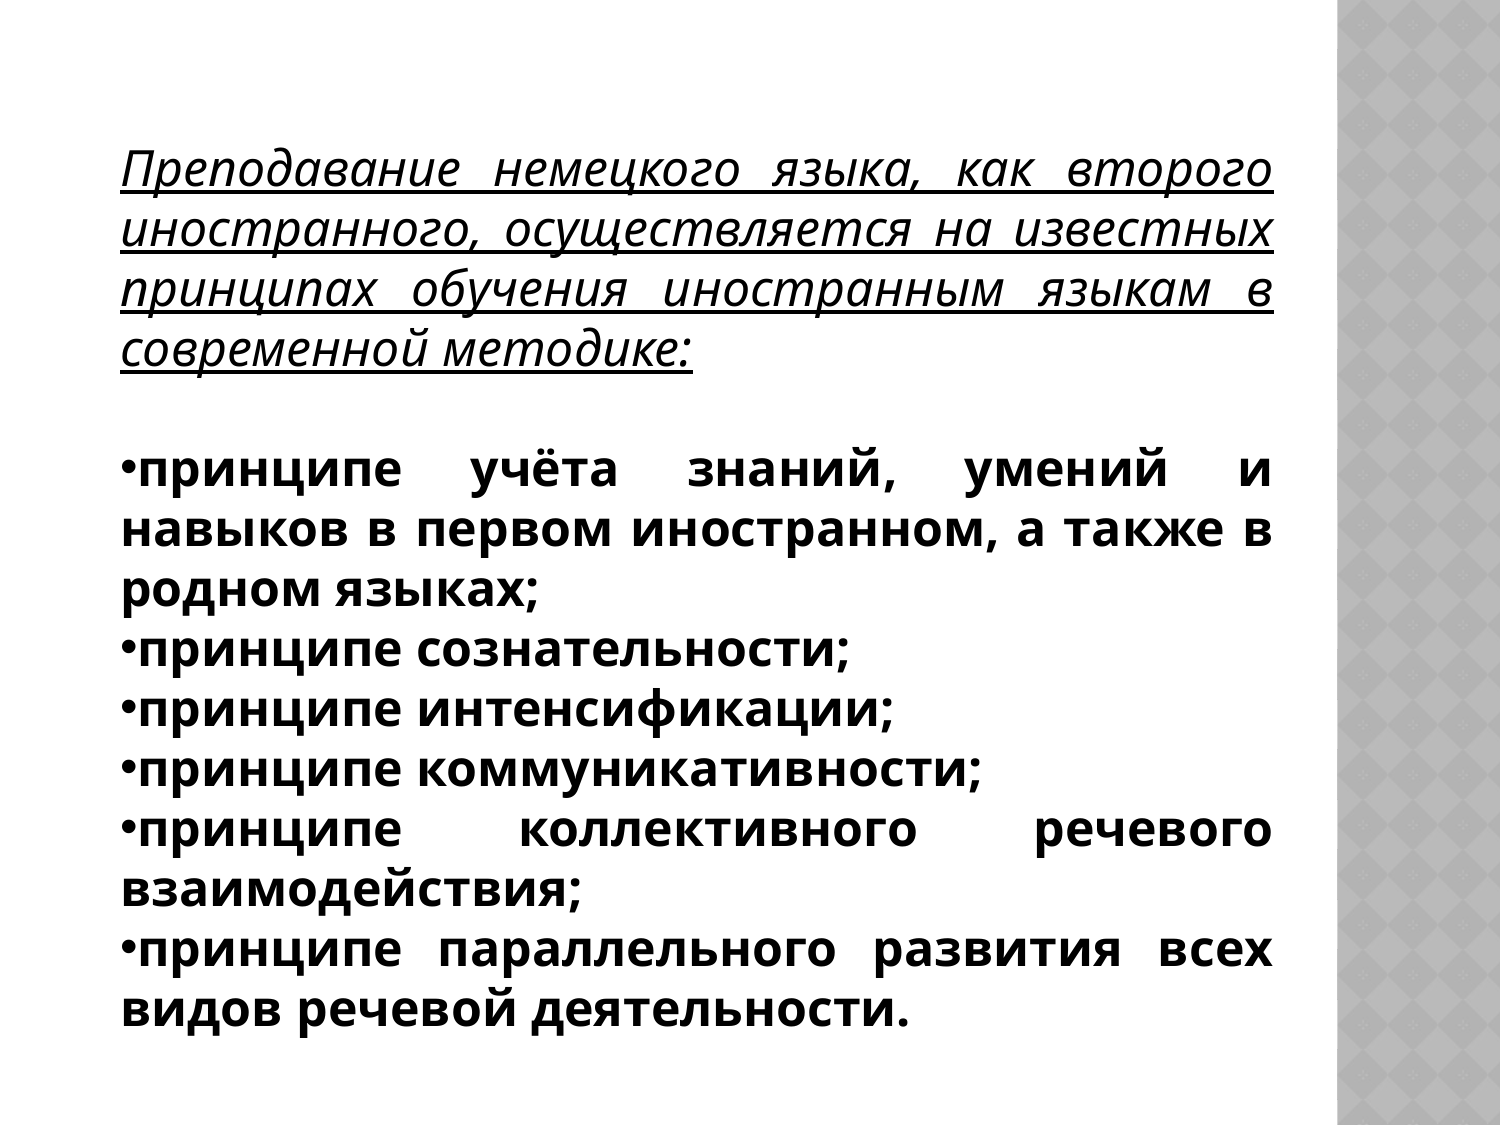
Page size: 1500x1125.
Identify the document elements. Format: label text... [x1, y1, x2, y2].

text_box Преподавание немецкого языка, как второго иностранного, осуществляется на известных принципах обучения иностранным языкам в современной методике: принципе учёта знаний, умений и навыков в первом иностранном, а также в родном языках; принципе сознательности; принципе интенсификации; принципе коммуникативности; принципе коллективного речевого взаимодействия; принципе параллельного развития всех видов речевой деятельности. [105, 128, 1289, 1044]
